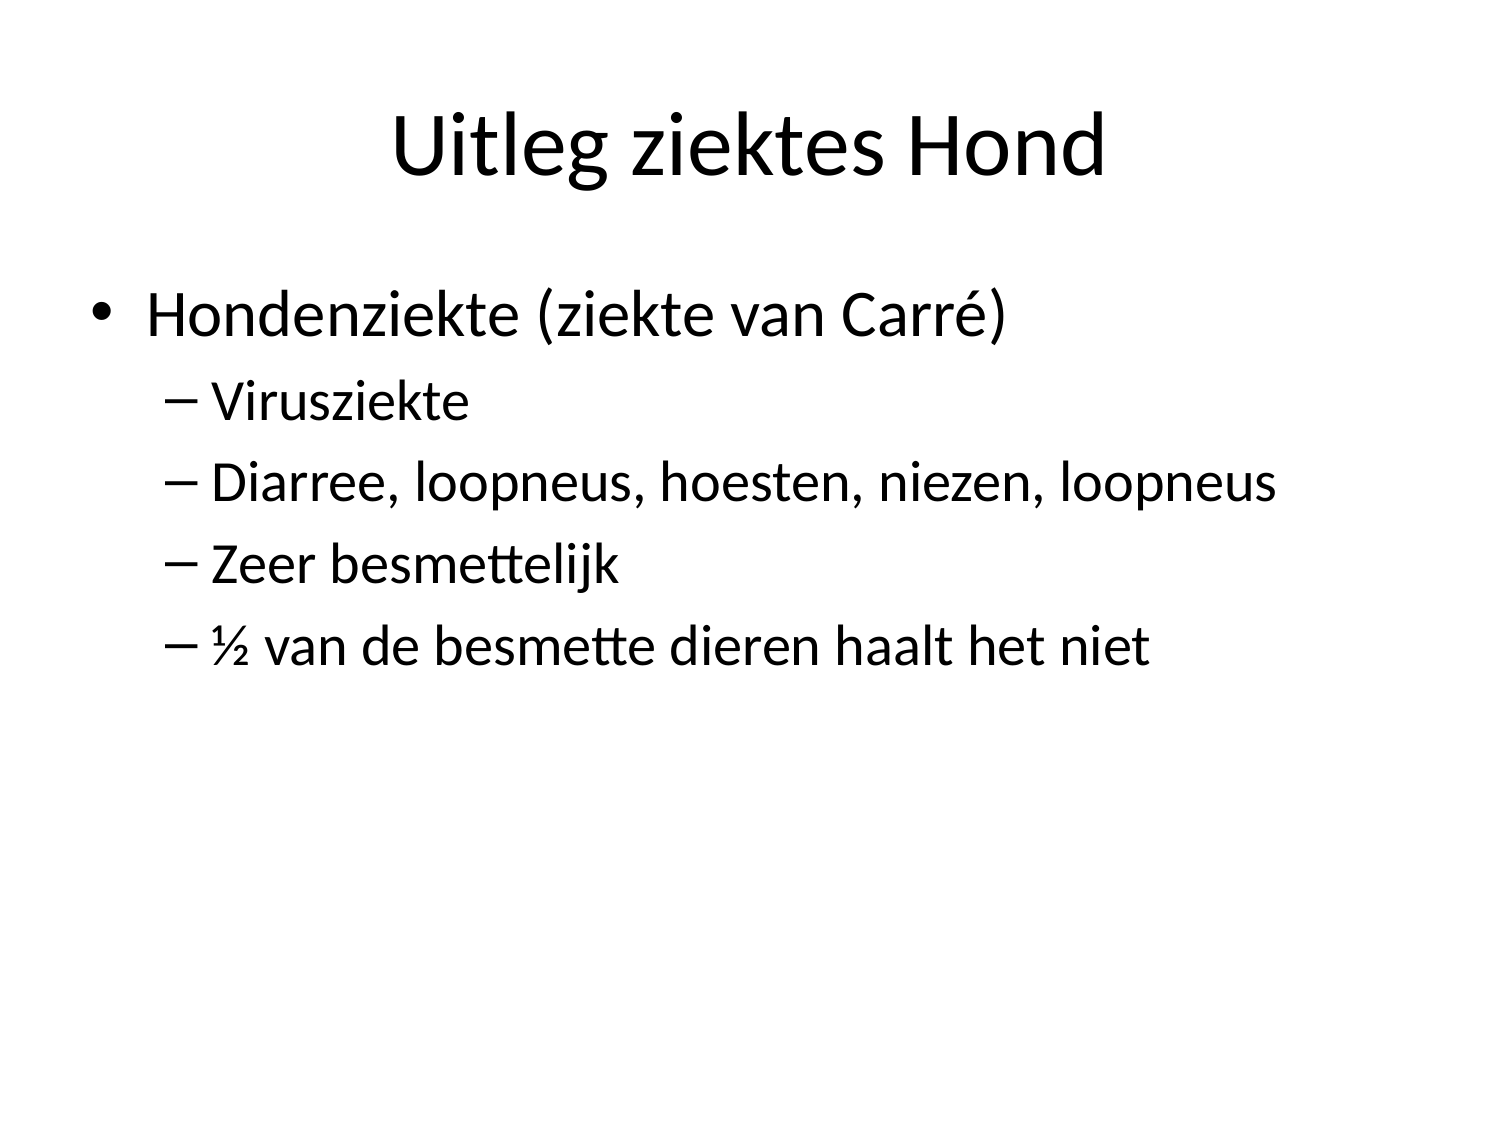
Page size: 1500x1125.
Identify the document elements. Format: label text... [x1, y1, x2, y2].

title Uitleg ziektes Hond [75, 45, 1425, 233]
list Hondenziekte (ziekte van Carré) Virusziekte Diarree, loopneus, hoesten, niezen, loopneus Zeer besmettelijk ½ van de besmette dieren haalt het niet [75, 262, 1425, 1005]
